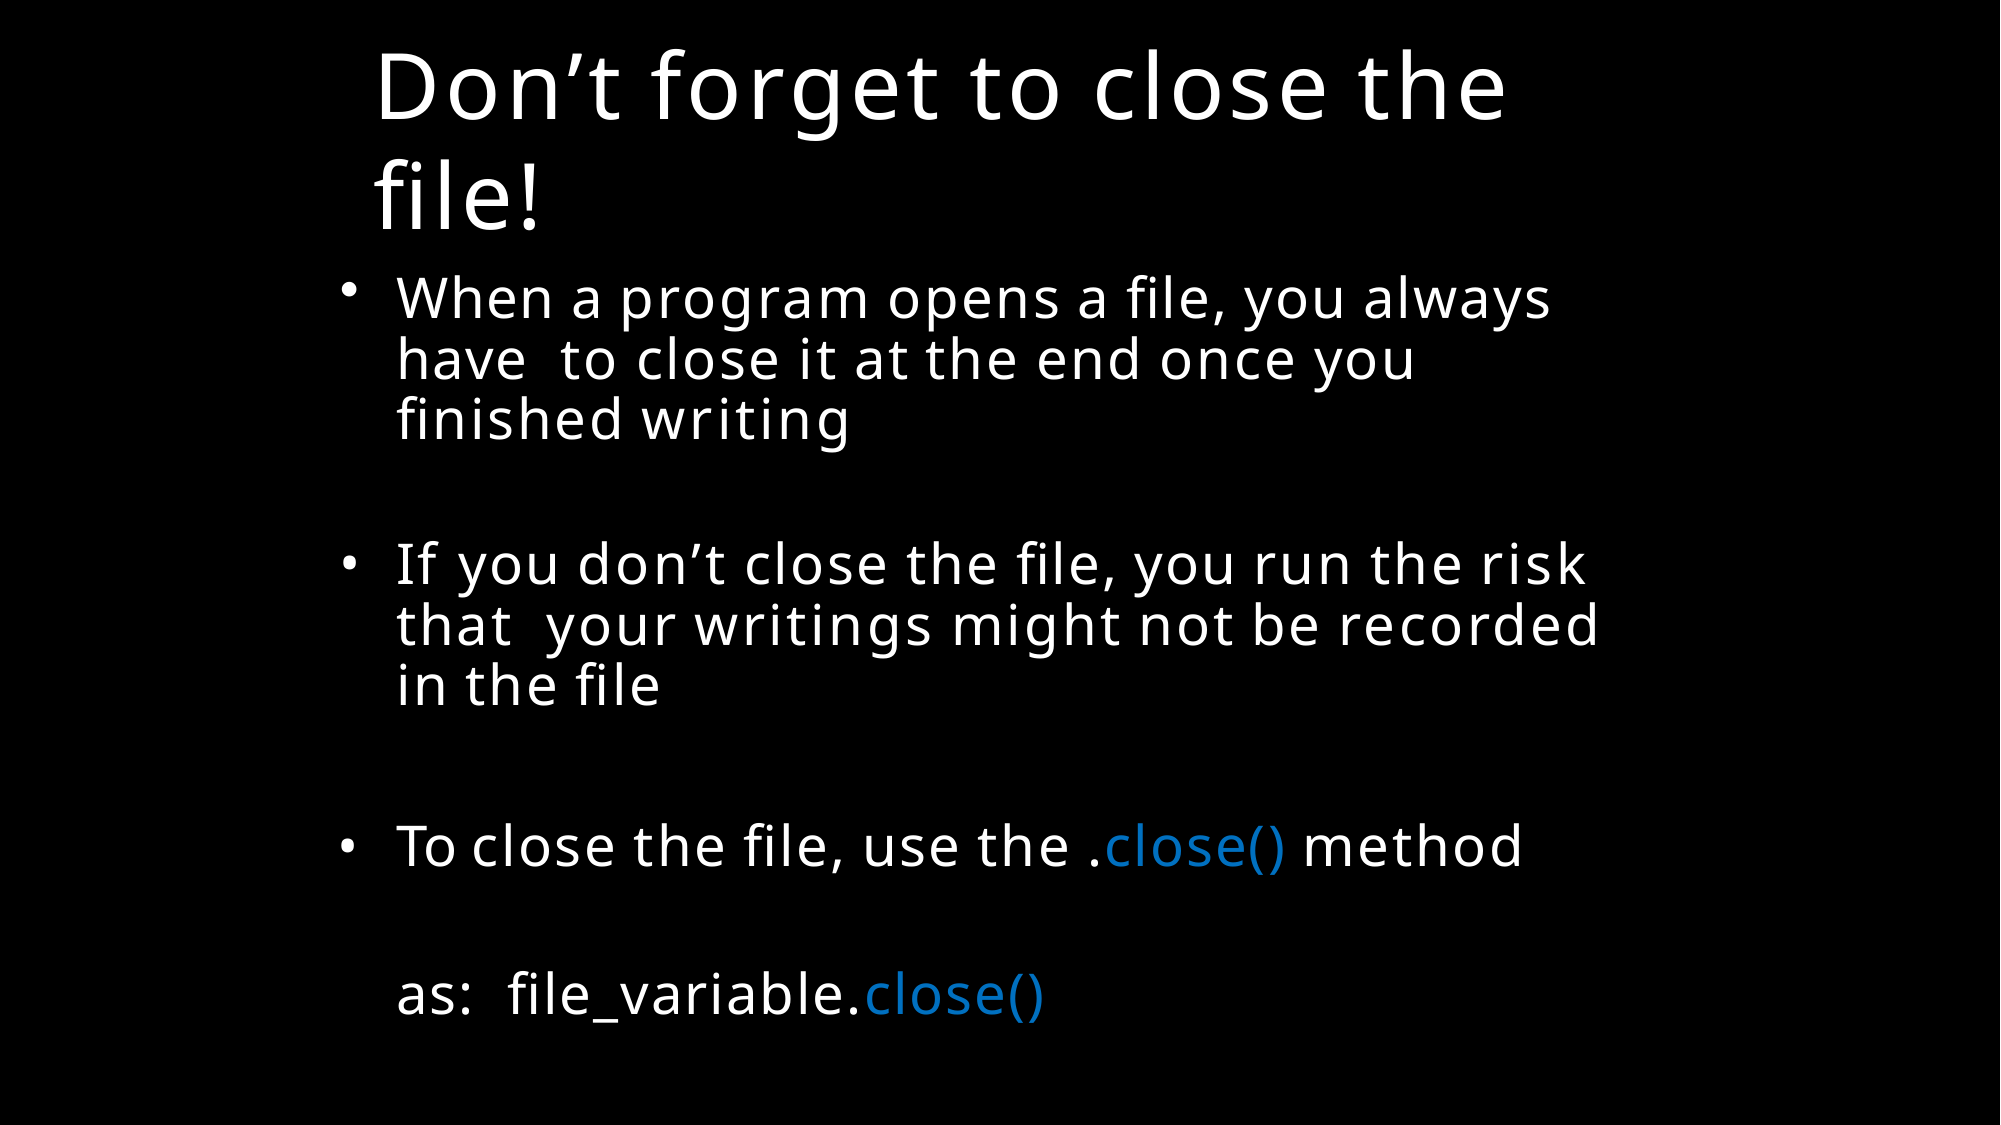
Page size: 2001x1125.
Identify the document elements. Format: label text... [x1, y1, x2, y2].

title Don’t forget to close the file! [371, 25, 1629, 248]
text_box When a program opens a file, you always have to close it at the end once you finished writing If you don’t close the file, you run the risk that your writings might not be recorded in the file To close the file, use the .close() method as: file_variable.close() [337, 259, 1642, 1026]
